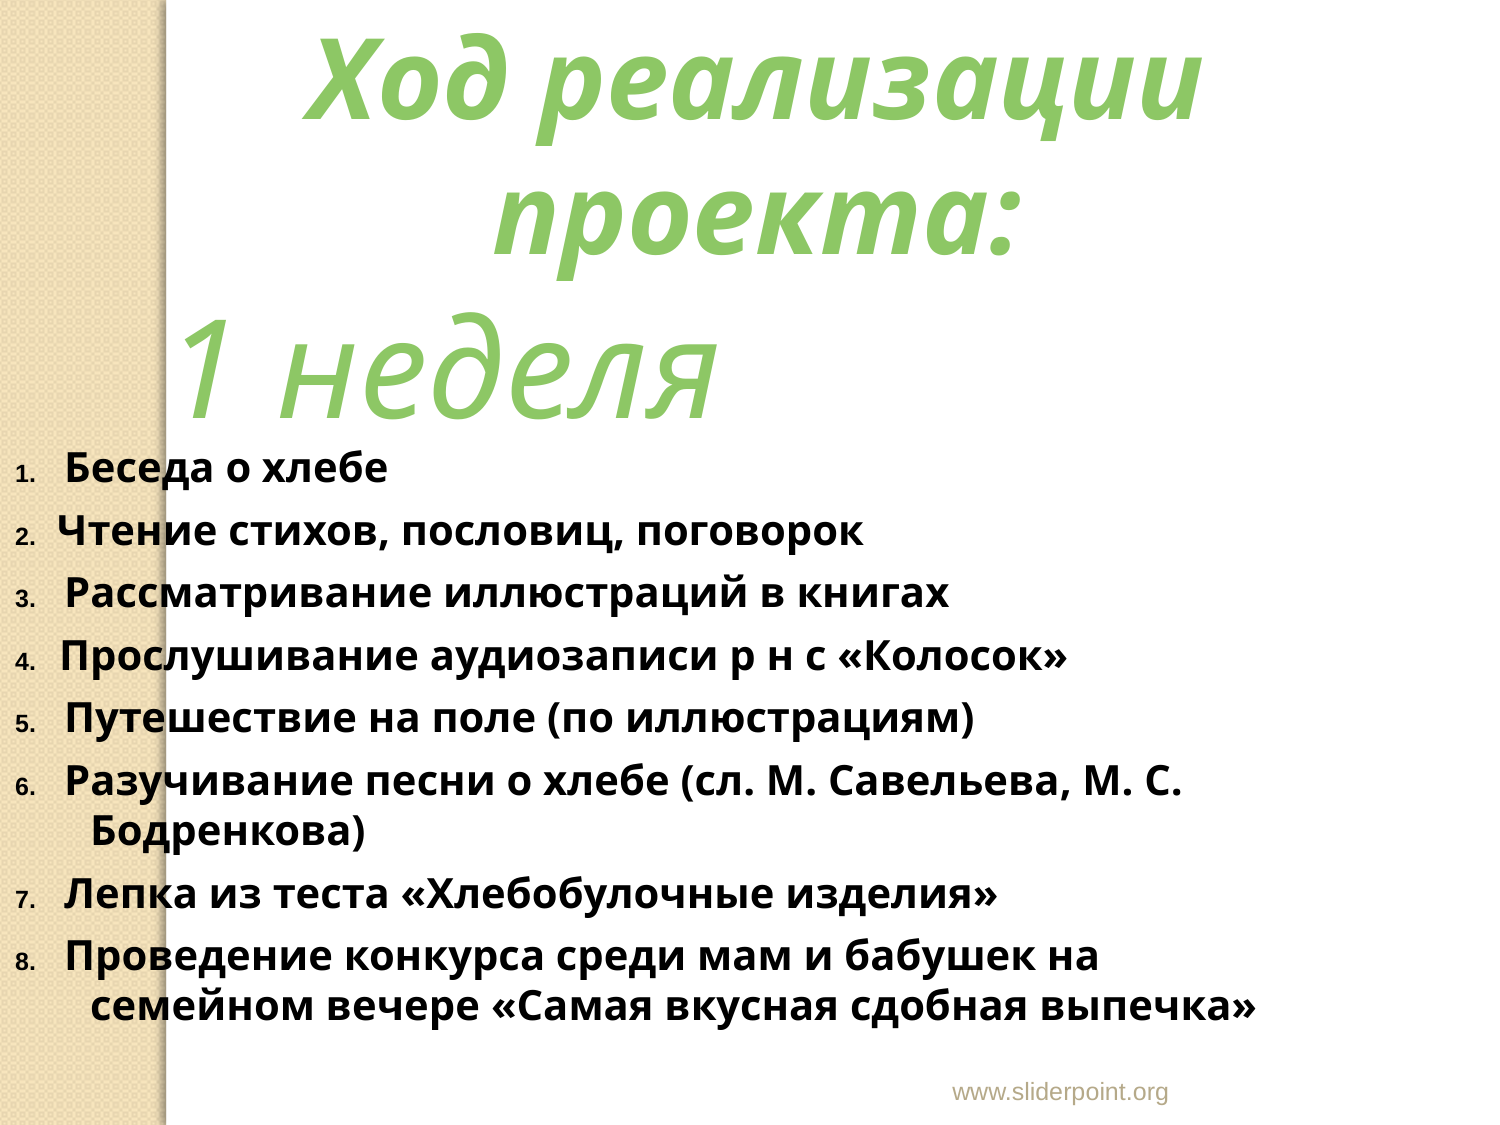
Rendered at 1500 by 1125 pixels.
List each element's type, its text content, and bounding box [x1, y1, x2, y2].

title 1 неделя [150, 269, 1500, 457]
list 1. Беседа о хлебе 2. Чтение стихов, пословиц, поговорок 3. Рассматривание иллюстраций в книгах 4. Прослушивание аудиозаписи р н с «Колосок» 5. Путешествие на поле (по иллюстрациям) 6. Разучивание песни о хлебе (сл. М. Савельева, М. С. Бодренкова) 7. Лепка из теста «Хлебобулочные изделия» 8. Проведение конкурса среди мам и бабушек на семейном вечере «Самая вкусная сдобная выпечка» [0, 433, 1351, 1006]
footer www.sliderpoint.org [937, 1034, 1413, 1113]
text_box Ход реализации проекта: [81, 0, 1432, 274]
